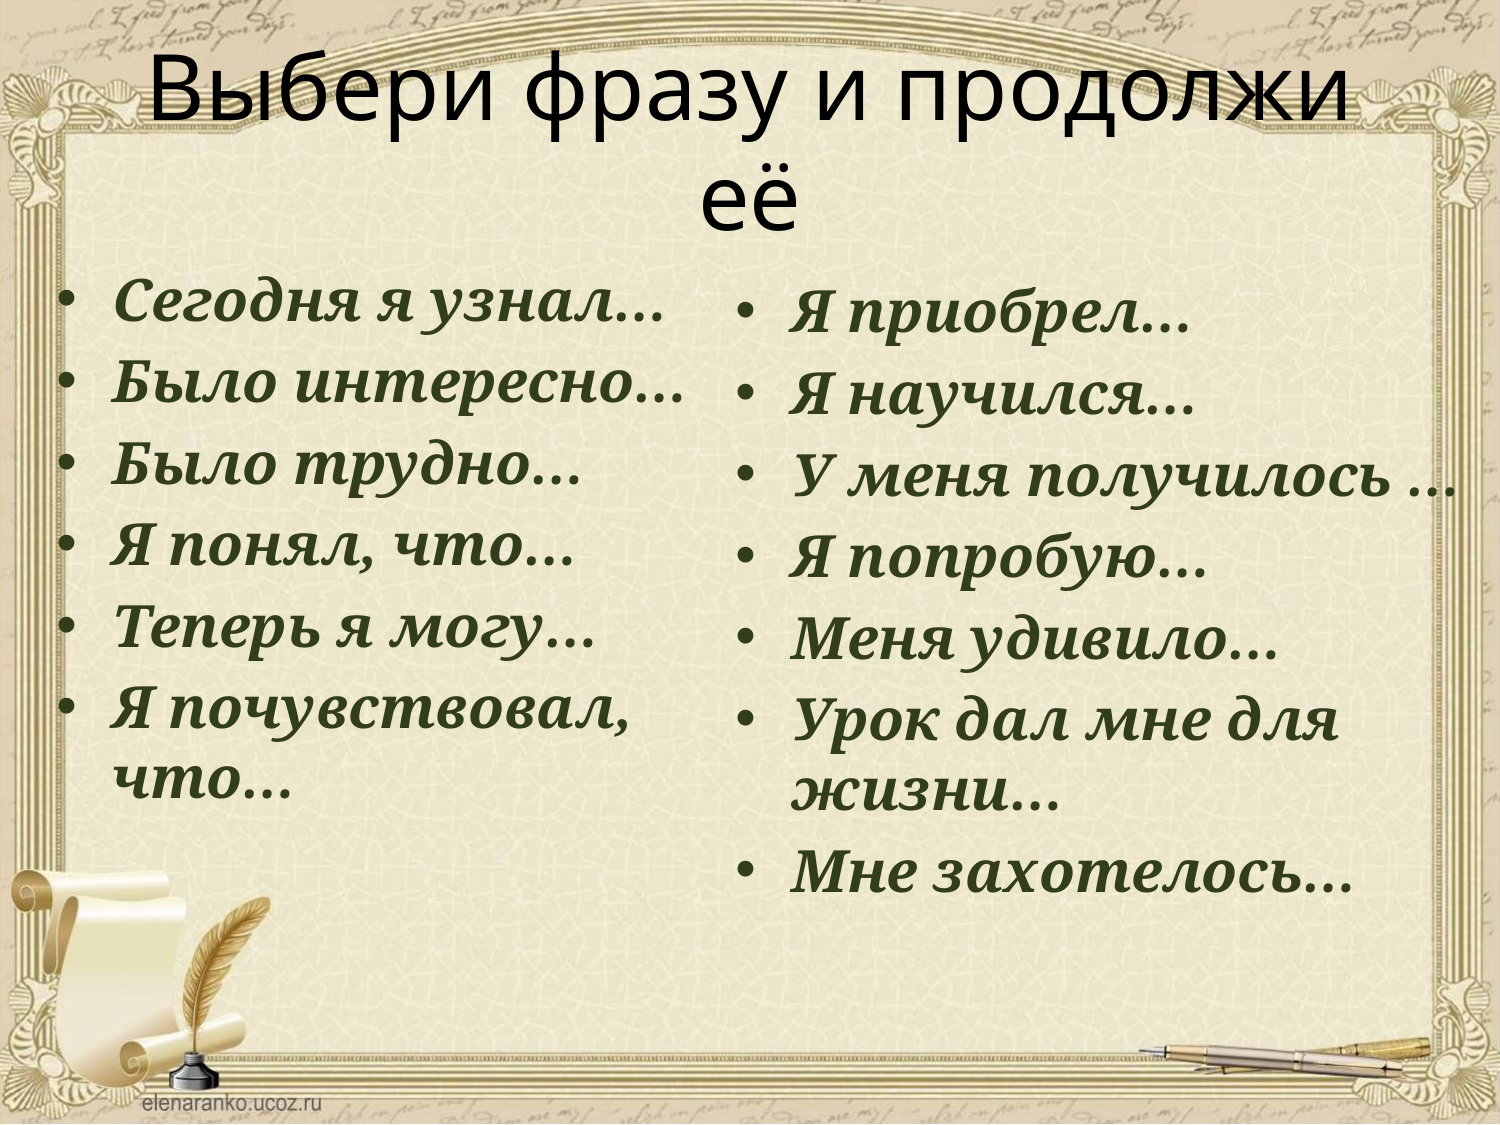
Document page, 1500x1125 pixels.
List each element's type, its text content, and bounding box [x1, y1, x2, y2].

title Выбери фразу и продолжи её [75, 45, 1425, 233]
list Сегодня я узнал… Было интересно… Было трудно… Я понял, что… Теперь я могу… Я почувствовал, что… [41, 255, 704, 998]
picture [0, 0, 1500, 1125]
list Я приобрел… Я научился… У меня получилось … Я попробую… Меня удивило… Урок дал мне для жизни… Мне захотелось… [720, 267, 1500, 1010]
